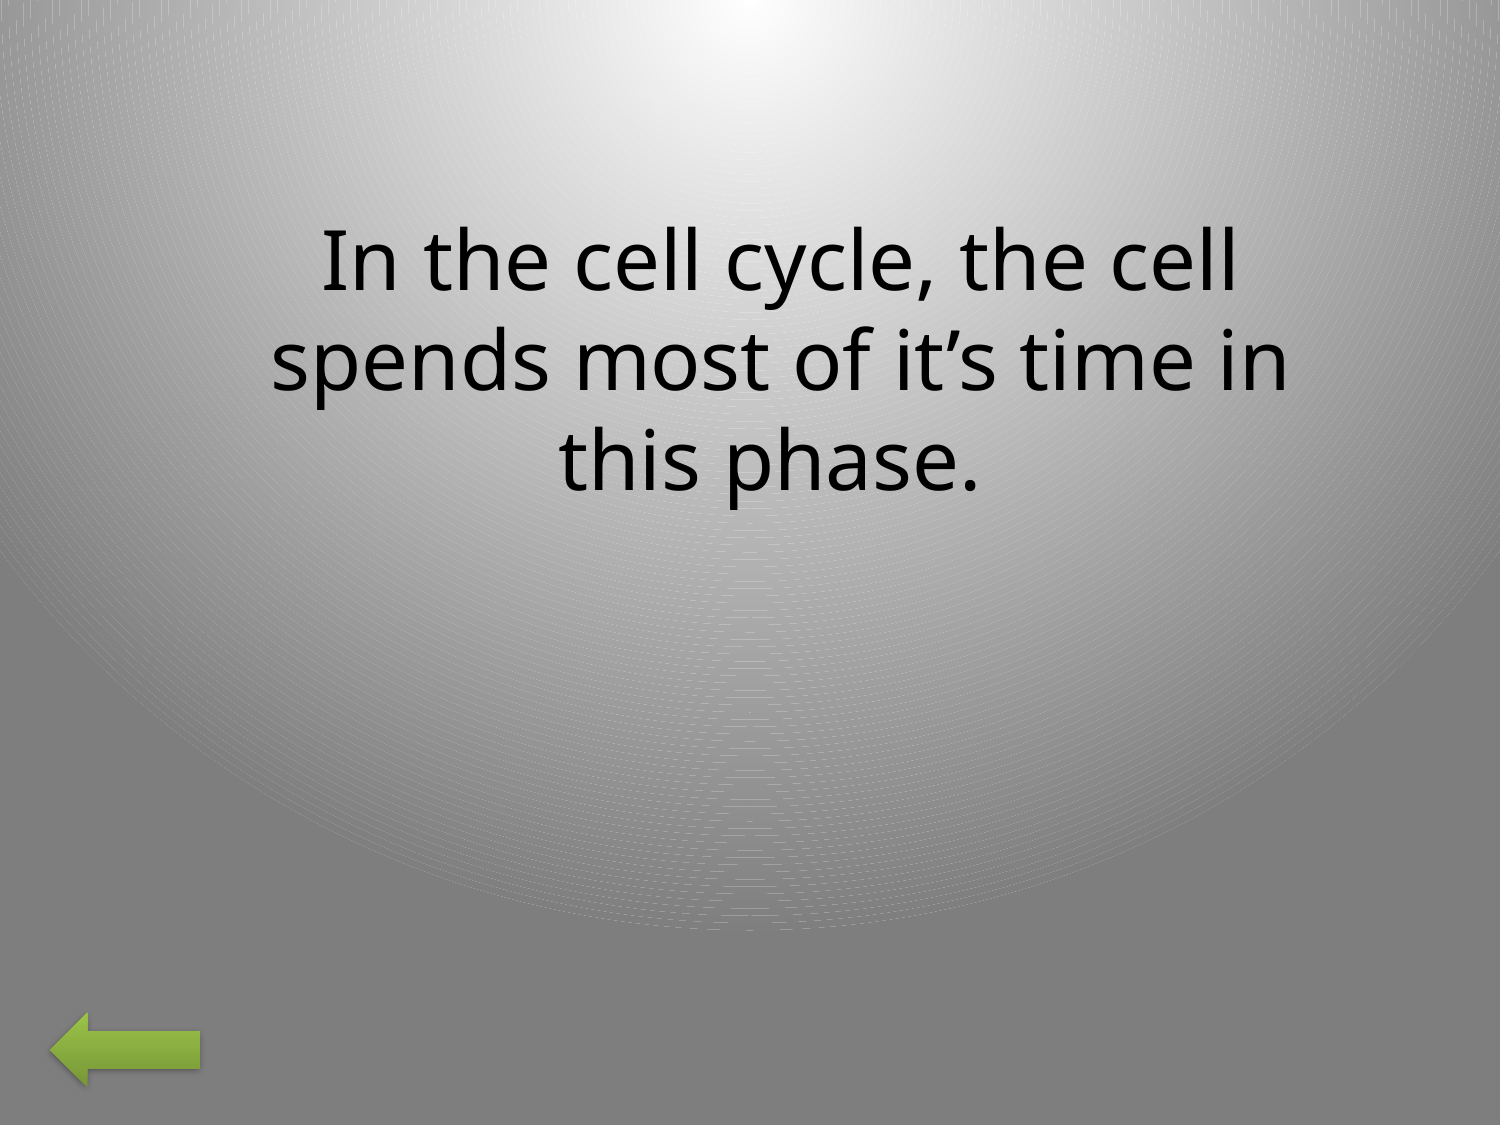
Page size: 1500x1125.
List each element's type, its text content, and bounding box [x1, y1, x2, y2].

text_box [49, 1012, 200, 1088]
text_box In the cell cycle, the cell spends most of it’s time in this phase. [224, 200, 1338, 515]
